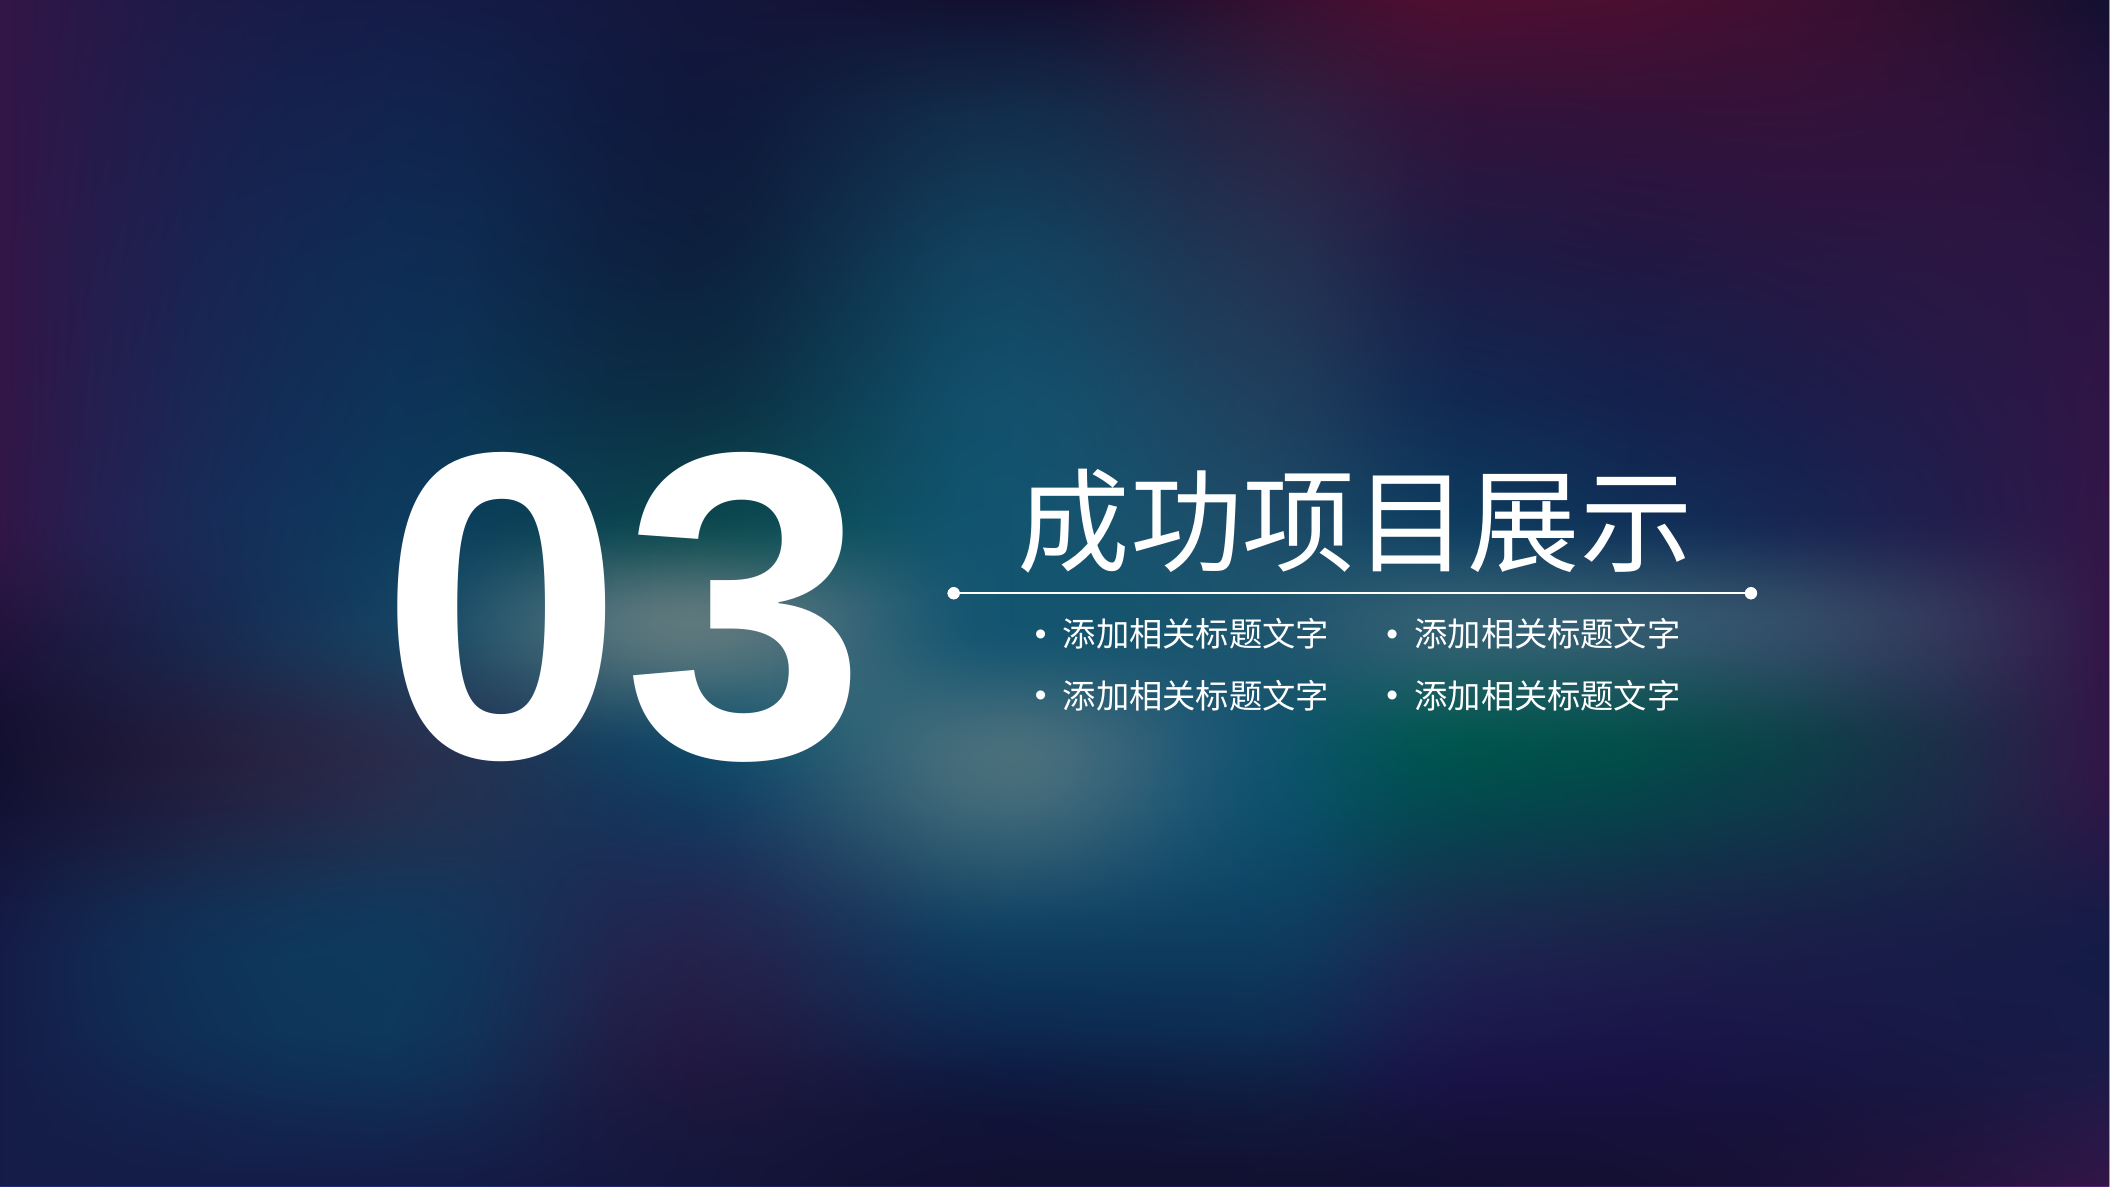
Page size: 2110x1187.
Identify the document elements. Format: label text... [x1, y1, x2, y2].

text_box 添加相关标题文字 [1371, 606, 1696, 661]
text_box 添加相关标题文字 [1019, 606, 1344, 661]
text_box 添加相关标题文字 [1371, 667, 1696, 723]
picture [0, 0, 2110, 1187]
text_box 成功项目展示 [1017, 450, 1751, 586]
text_box 添加相关标题文字 [1019, 667, 1344, 723]
text_box 03 [259, 320, 988, 846]
